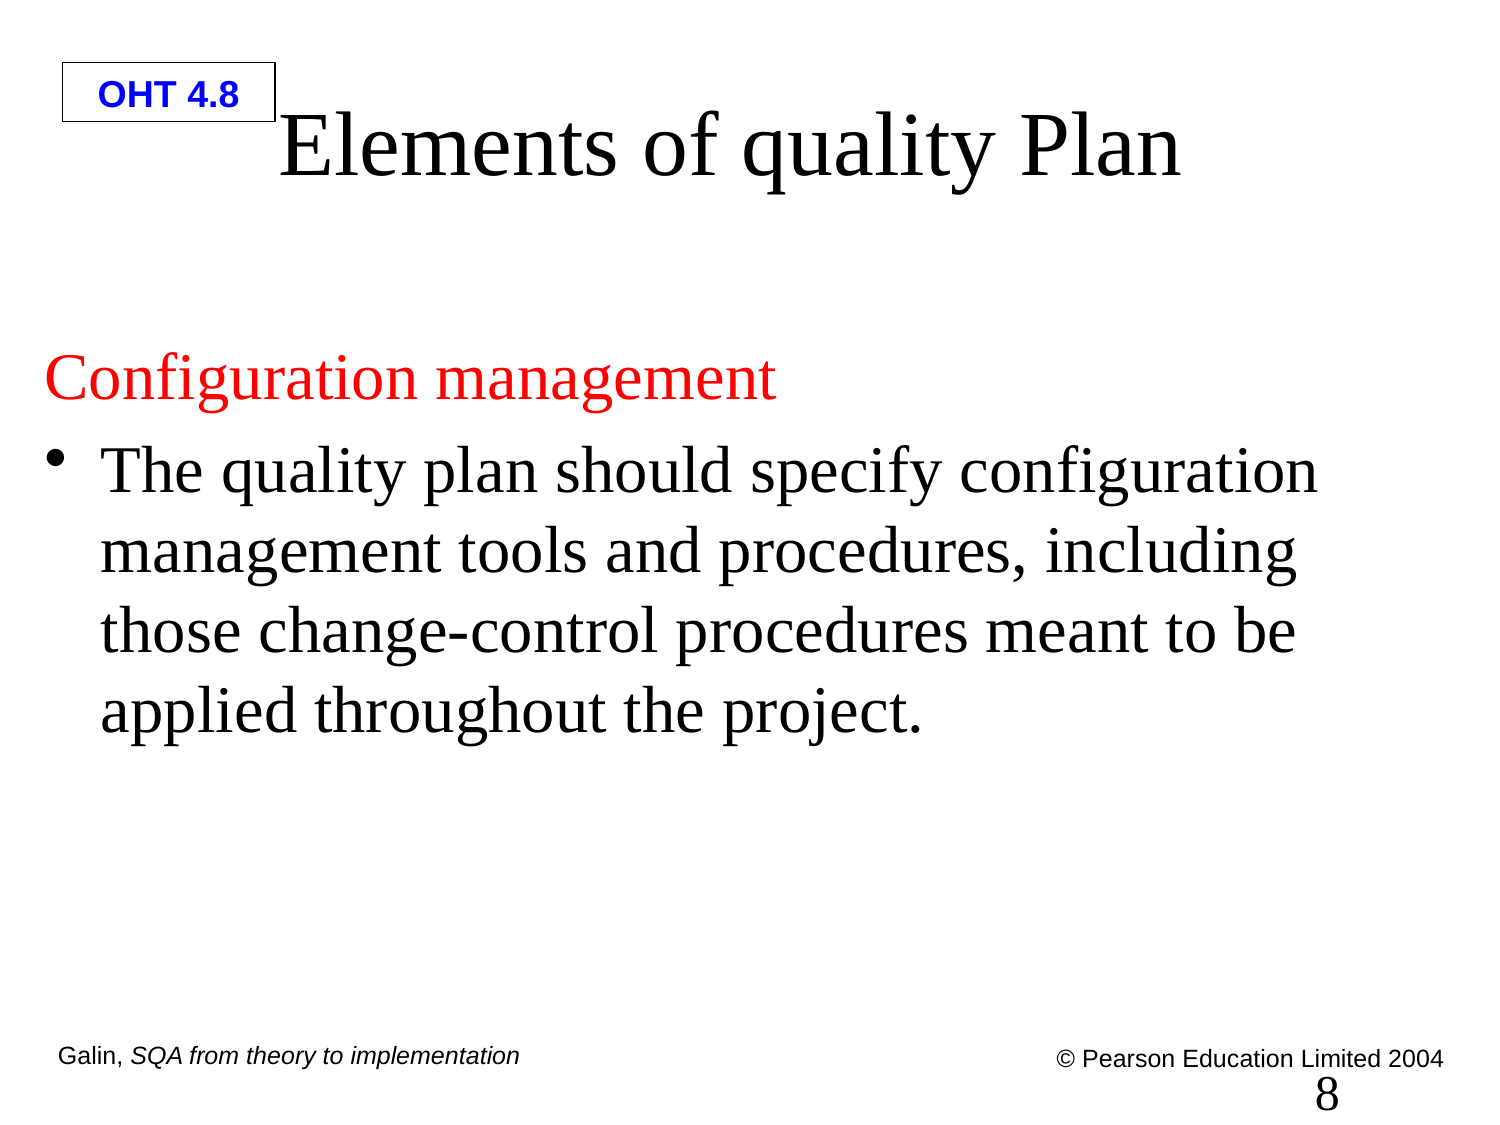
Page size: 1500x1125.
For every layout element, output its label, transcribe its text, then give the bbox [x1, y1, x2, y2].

title Elements of quality Plan [37, 44, 1426, 233]
slide_number 8 [1299, 1052, 1425, 1113]
list Configuration management The quality plan should specify configuration management tools and procedures, including those change-control procedures meant to be applied throughout the project. [29, 324, 1471, 1001]
